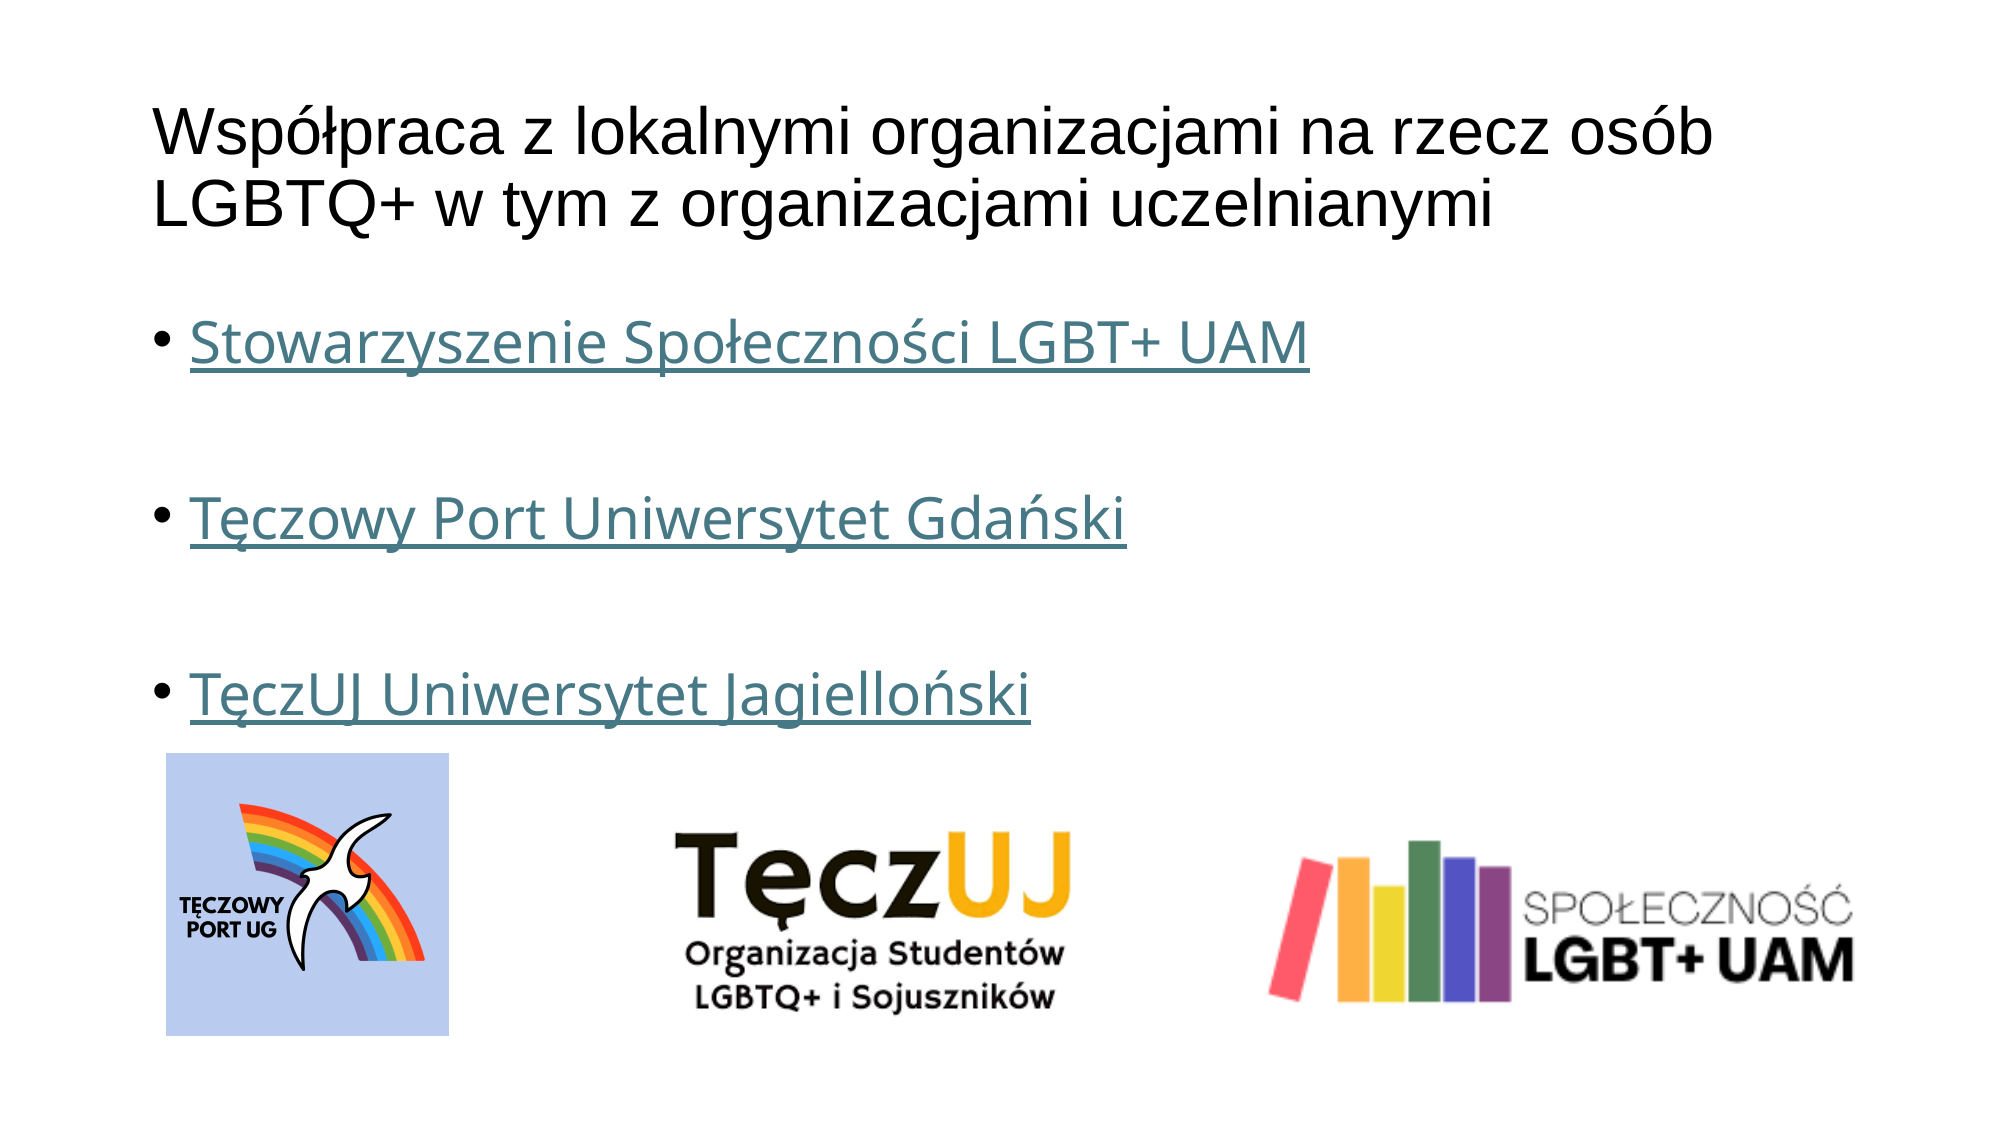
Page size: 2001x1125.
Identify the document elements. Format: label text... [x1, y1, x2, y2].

picture [664, 765, 1083, 1062]
title Współpraca z lokalnymi organizacjami na rzecz osób LGBTQ+ w tym z organizacjami uczelnianymi [137, 59, 1863, 278]
list Stowarzyszenie Społeczności LGBT+ UAM Tęczowy Port Uniwersytet Gdański TęczUJ Uniwersytet Jagielloński [137, 299, 1863, 1014]
picture [166, 752, 450, 1036]
picture [1223, 830, 1910, 1014]
